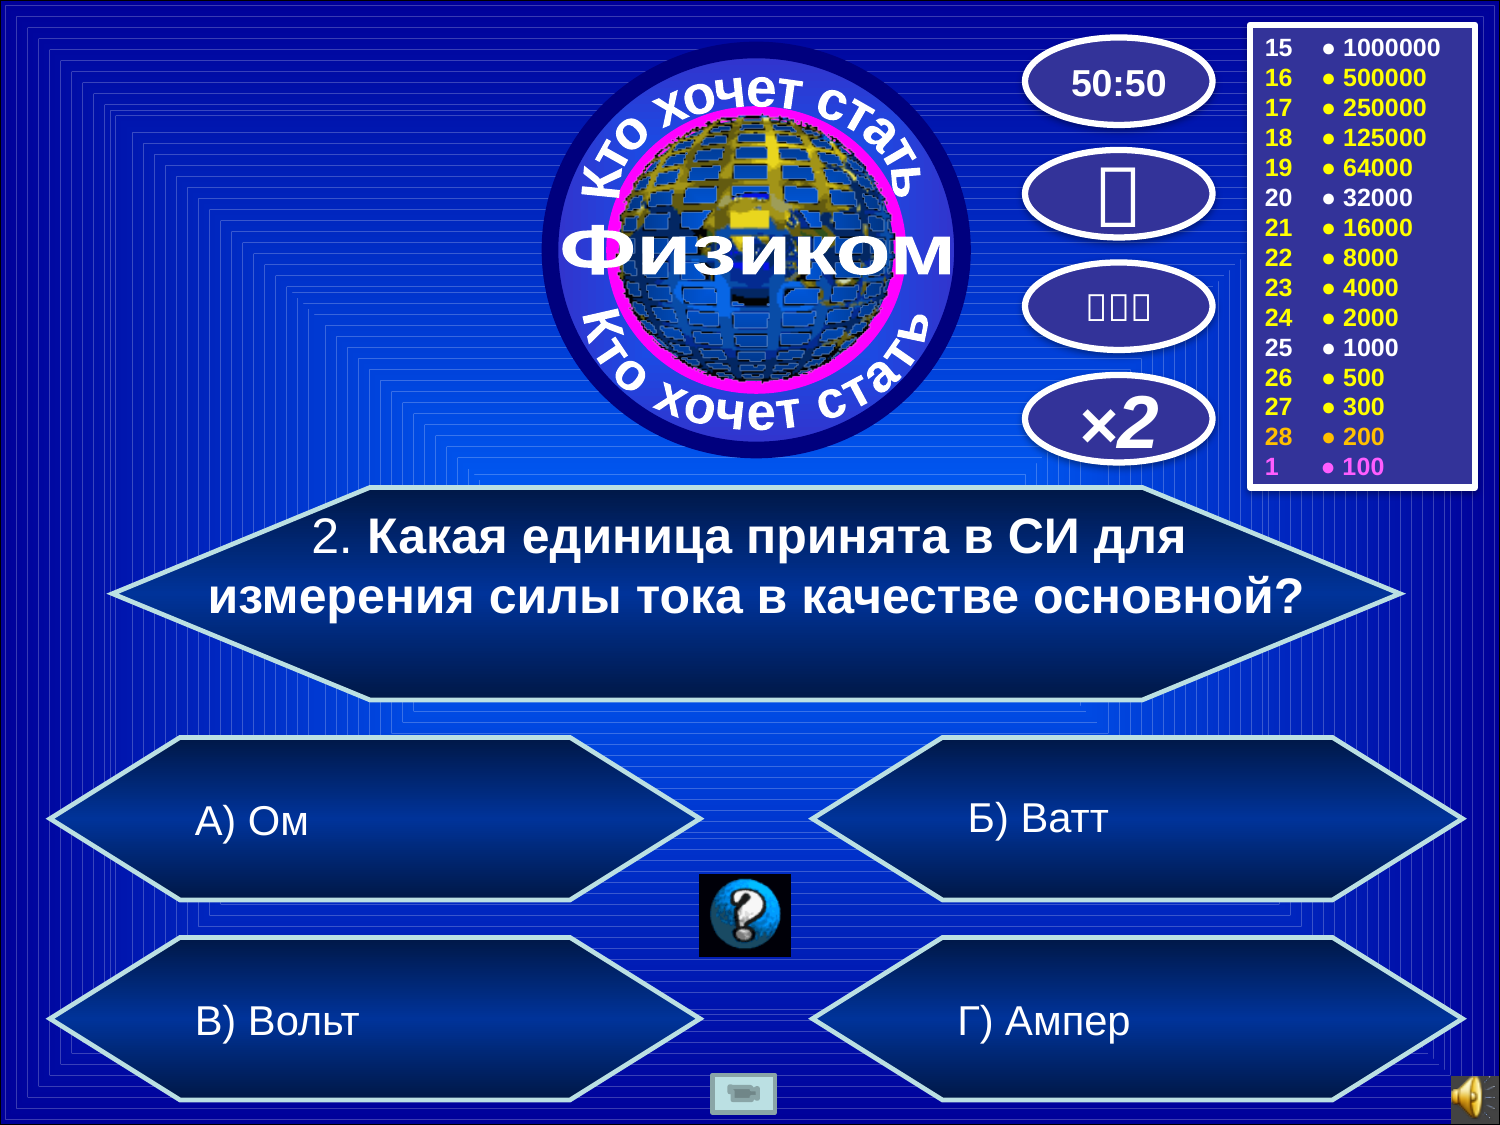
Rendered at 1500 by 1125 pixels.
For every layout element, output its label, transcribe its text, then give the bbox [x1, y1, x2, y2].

text_box [0, 0, 1500, 1125]
text_box В) Вольт [50, 937, 701, 1100]
picture [699, 874, 791, 958]
text_box  [1021, 259, 1216, 354]
text_box ● 1000000 ● 500000 ● 250000 ● 125000 ● 64000 ● 32000 ● 16000 ● 8000 ● 4000 ● 2000 ● 1000 ● 500 ● 300 ● 200 1 ● 100 [1247, 22, 1478, 491]
text_box 50:50 [1021, 34, 1216, 129]
text_box 2. Какая единица принята в СИ для измерения силы тока в качестве основной? [112, 487, 1400, 700]
text_box Б) Ватт [812, 737, 1463, 900]
picture [612, 112, 901, 388]
text_box [710, 1073, 777, 1115]
text_box Г) Ампер [812, 937, 1463, 1100]
text_box [615, 396, 898, 451]
text_box А) Ом [50, 737, 701, 900]
text_box  [1021, 146, 1216, 241]
text_box ×2 [1021, 371, 1216, 466]
picture [1449, 1074, 1500, 1125]
text_box [549, 49, 963, 391]
